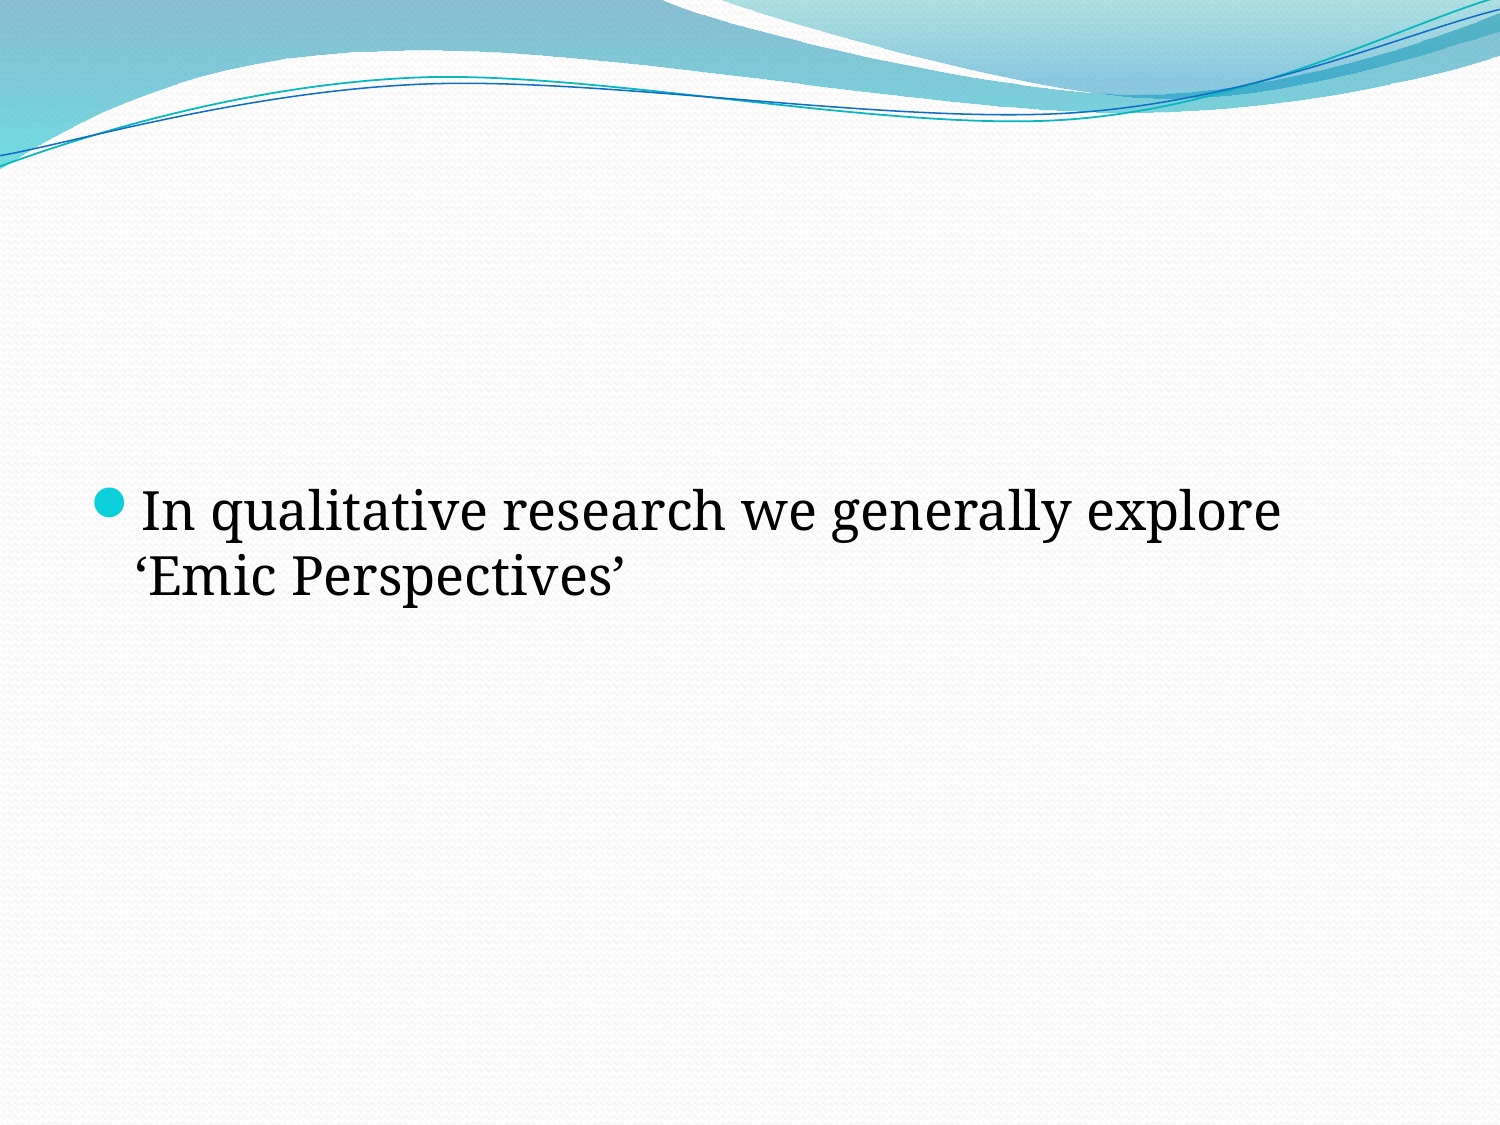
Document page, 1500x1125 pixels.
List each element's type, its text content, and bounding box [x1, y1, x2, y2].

list In qualitative research we generally explore ‘Emic Perspectives’ [74, 317, 1426, 1038]
